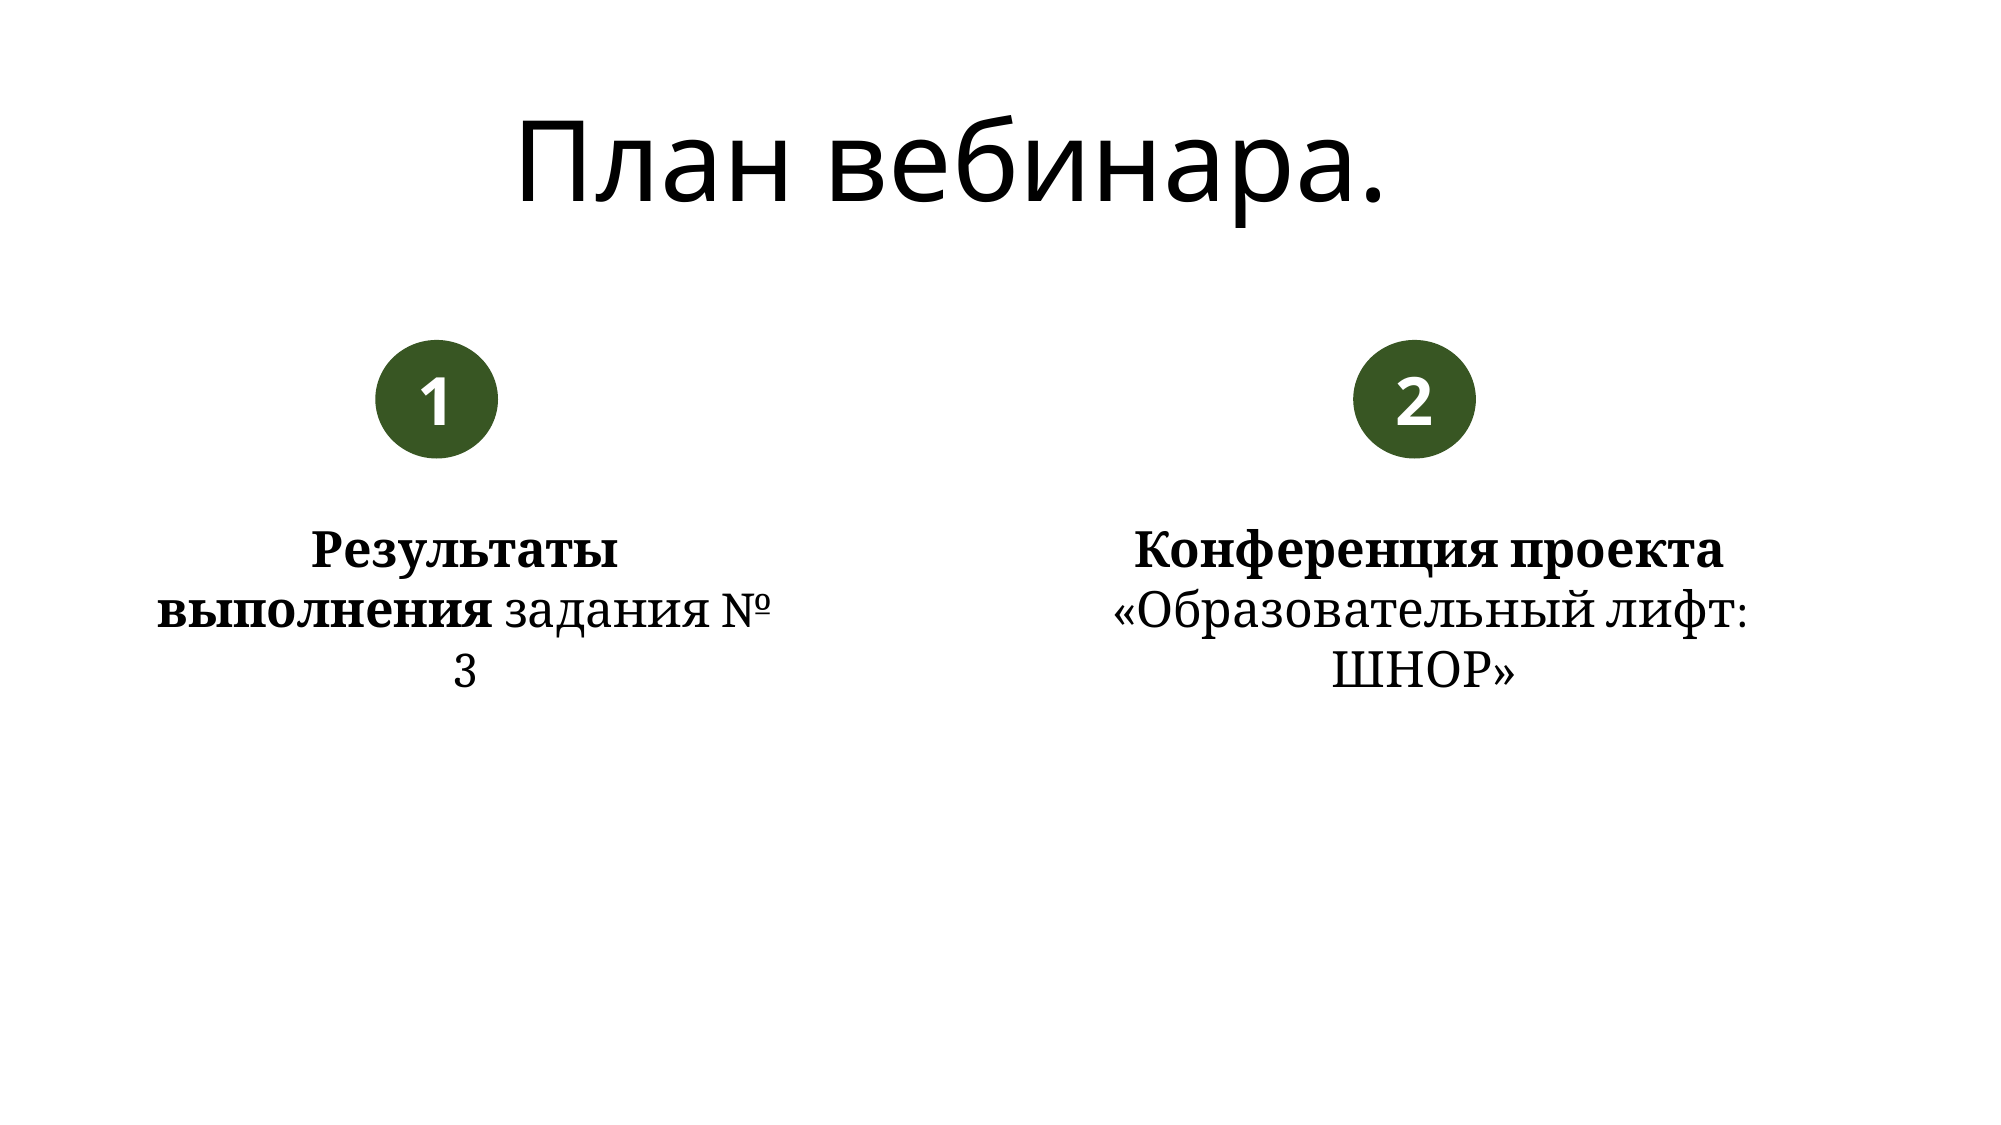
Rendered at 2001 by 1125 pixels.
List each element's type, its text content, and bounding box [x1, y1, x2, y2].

text_box Конференция проекта «Образовательный лифт: ШНОР» [999, 510, 1861, 705]
text_box 2 [1352, 338, 1477, 460]
text_box План вебинара. [498, 81, 1431, 232]
text_box 1 [374, 338, 500, 460]
text_box Результаты выполнения задания № 3 [139, 510, 791, 705]
